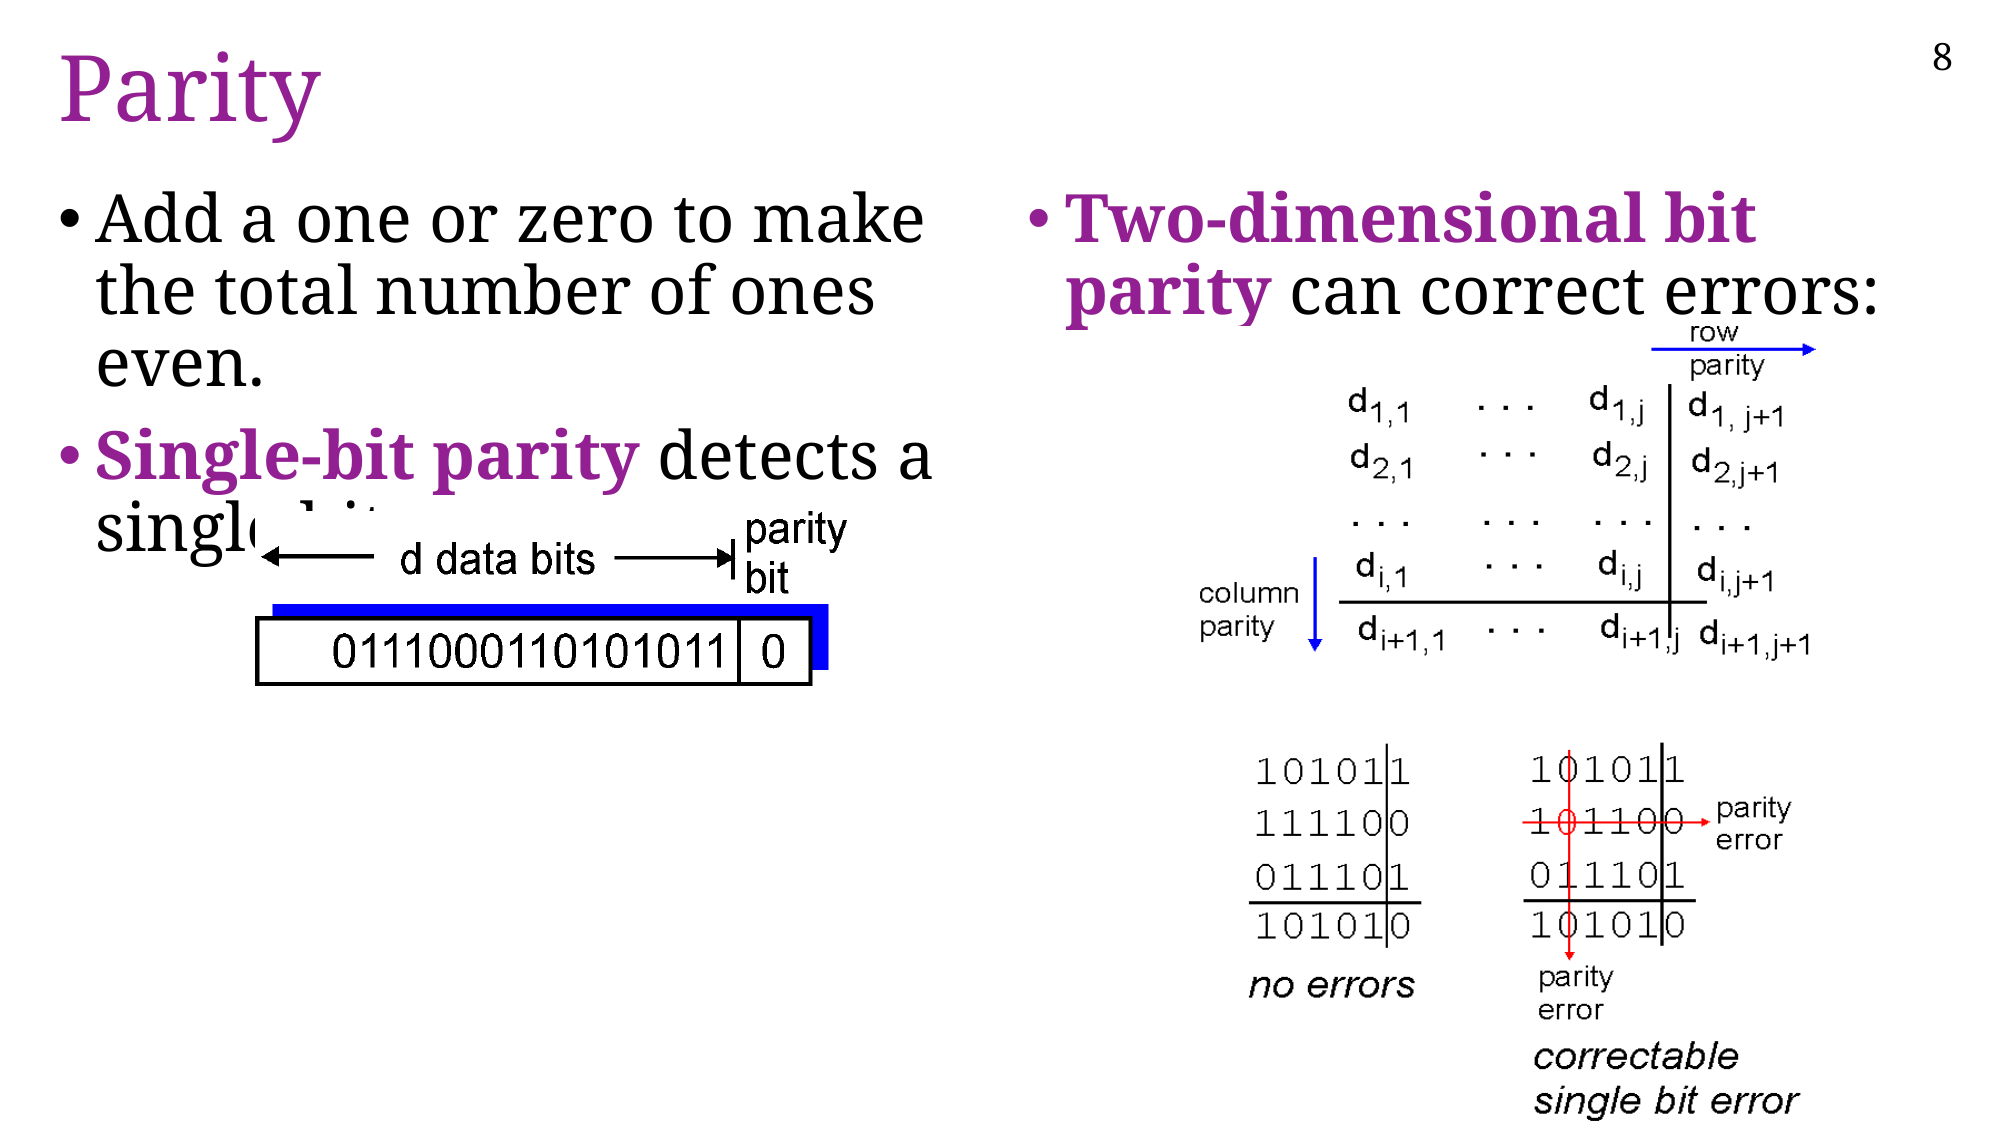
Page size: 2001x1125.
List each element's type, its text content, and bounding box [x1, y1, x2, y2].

list Add a one or zero to make the total number of ones even. Single-bit parity detects a single bit error: [43, 177, 988, 1101]
picture [255, 511, 848, 686]
list Two-dimensional bit parity can correct errors: [1012, 177, 1953, 1101]
title Parity [43, 25, 1953, 158]
picture [1199, 326, 1816, 1122]
